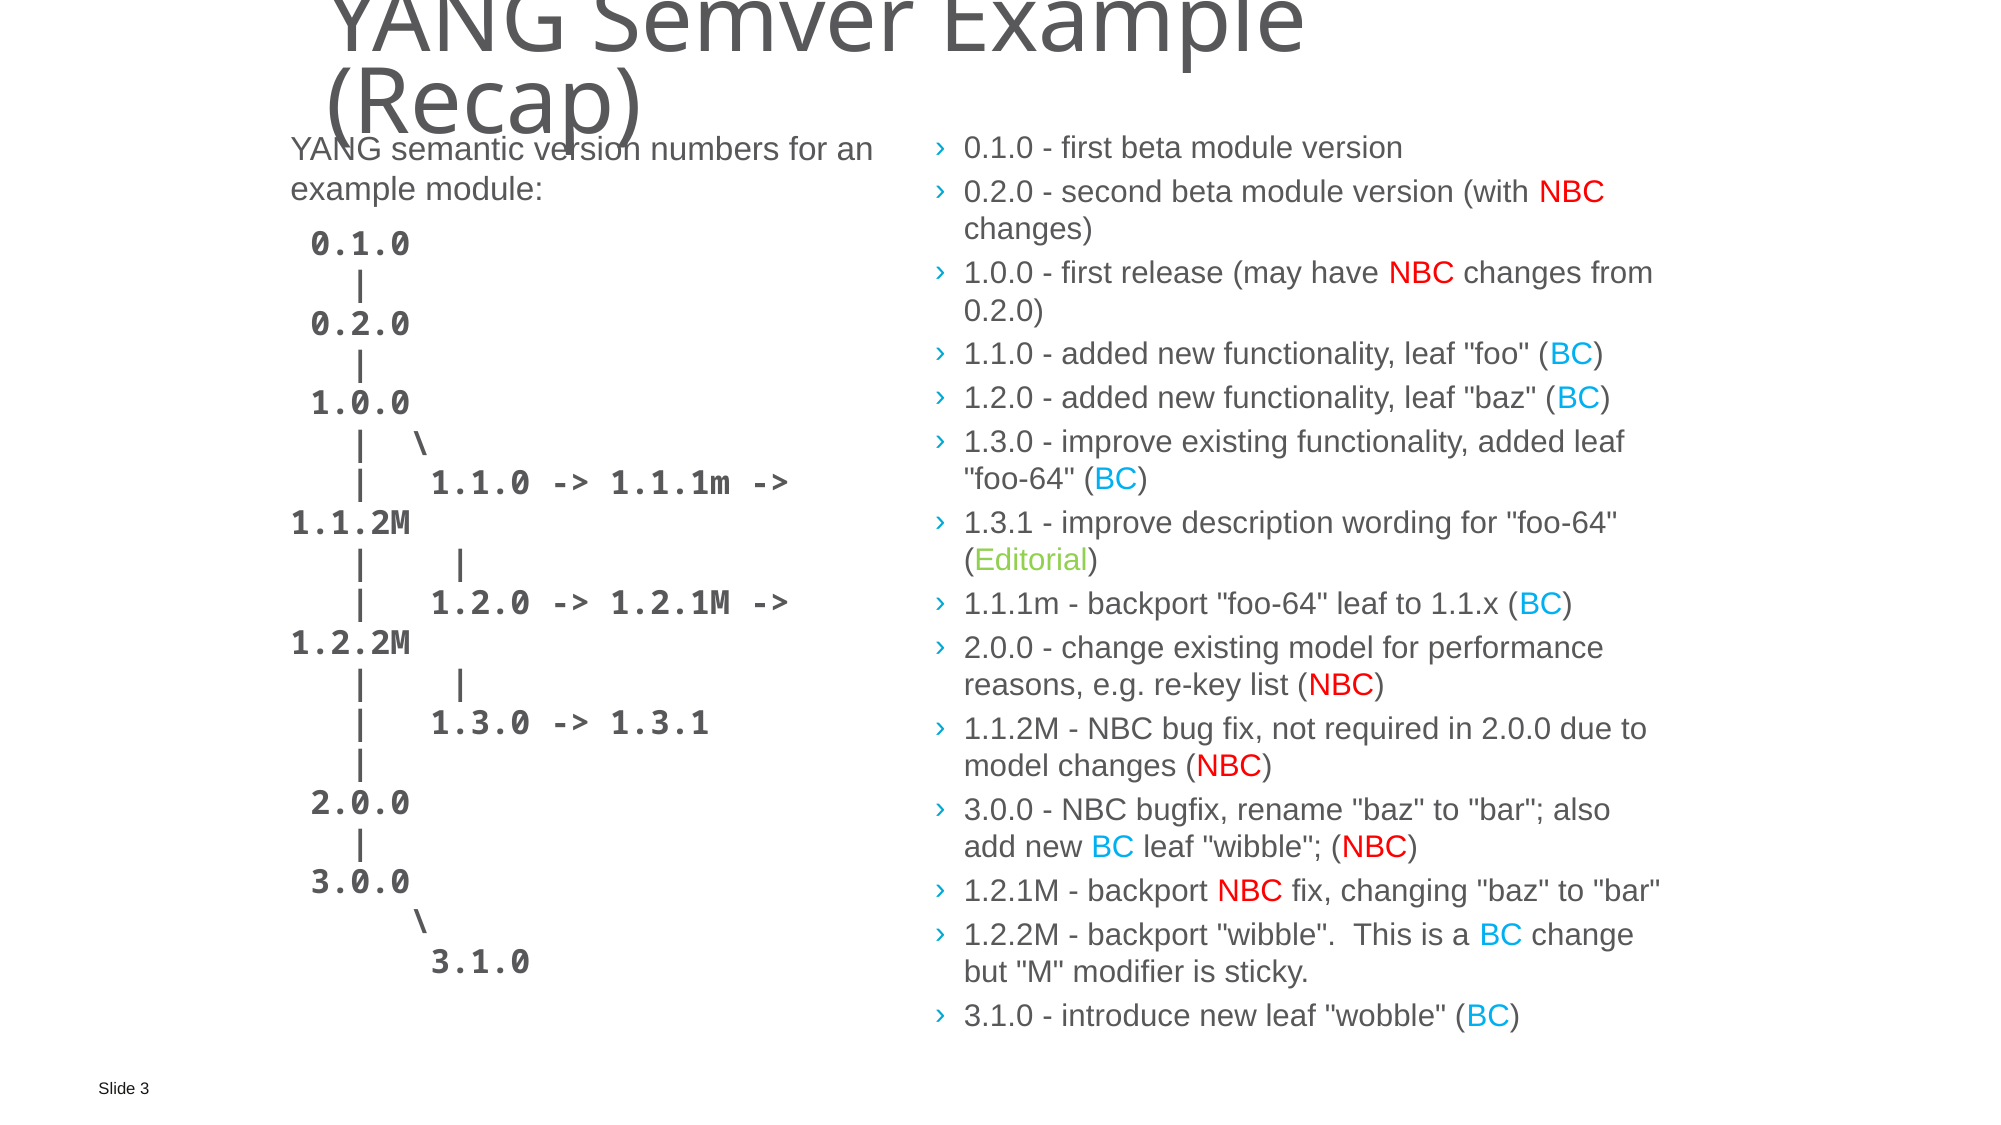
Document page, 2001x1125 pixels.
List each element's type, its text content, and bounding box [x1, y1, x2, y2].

list YANG semantic version numbers for an example module: 0.1.0 | 0.2.0 | 1.0.0 | \ | 1.1.0 -> 1.1.1m -> 1.1.2M | | | 1.2.0 -> 1.2.1M -> 1.2.2M | | | 1.3.0 -> 1.3.1 | 2.0.0 | 3.0.0 \ 3.1.0 [278, 127, 910, 1072]
title YANG Semver Example (Recap) [314, 8, 1545, 128]
list 0.1.0 - first beta module version 0.2.0 - second beta module version (with NBC changes) 1.0.0 - first release (may have NBC changes from 0.2.0) 1.1.0 - added new functionality, leaf "foo" (BC) 1.2.0 - added new functionality, leaf "baz" (BC) 1.3.0 - improve existing functionality, added leaf "foo-64" (BC) 1.3.1 - improve description wording for "foo-64" (Editorial) 1.1.1m - backport "foo-64" leaf to 1.1.x (BC) 2.0.0 - change existing model for performance reasons, e.g. re-key list (NBC) 1.1.2M - NBC bug fix, not required in 2.0.0 due to model changes (NBC) 3.0.0 - NBC bugfix, rename "baz" to "bar"; also add new BC leaf "wibble"; (NBC) 1.2.1M - backport NBC fix, changing "baz" to "bar" 1.2.2M - backport "wibble". This is a BC change but "M" modifier is sticky. 3.1.0 - introduce new leaf "wobble" (BC) [922, 127, 1685, 1072]
